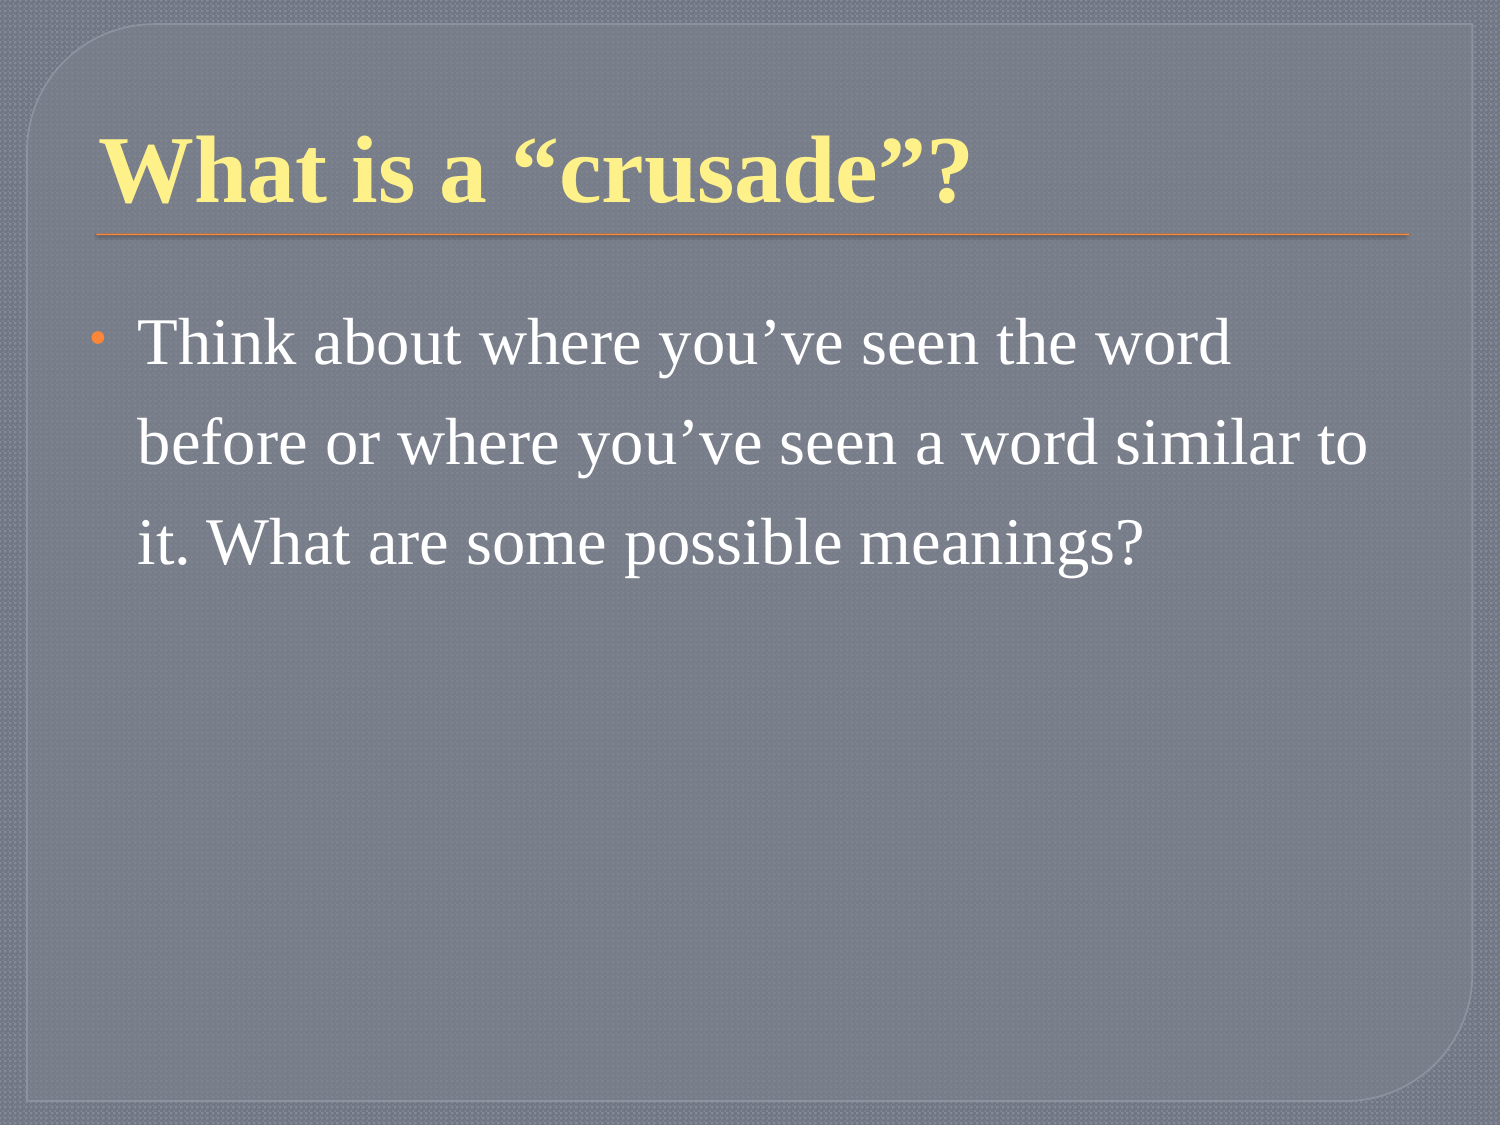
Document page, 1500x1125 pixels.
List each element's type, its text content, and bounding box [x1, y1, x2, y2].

list Think about where you’ve seen the word before or where you’ve seen a word similar to it. What are some possible meanings? [75, 270, 1425, 1013]
title What is a “crusade”? [75, 41, 1425, 230]
